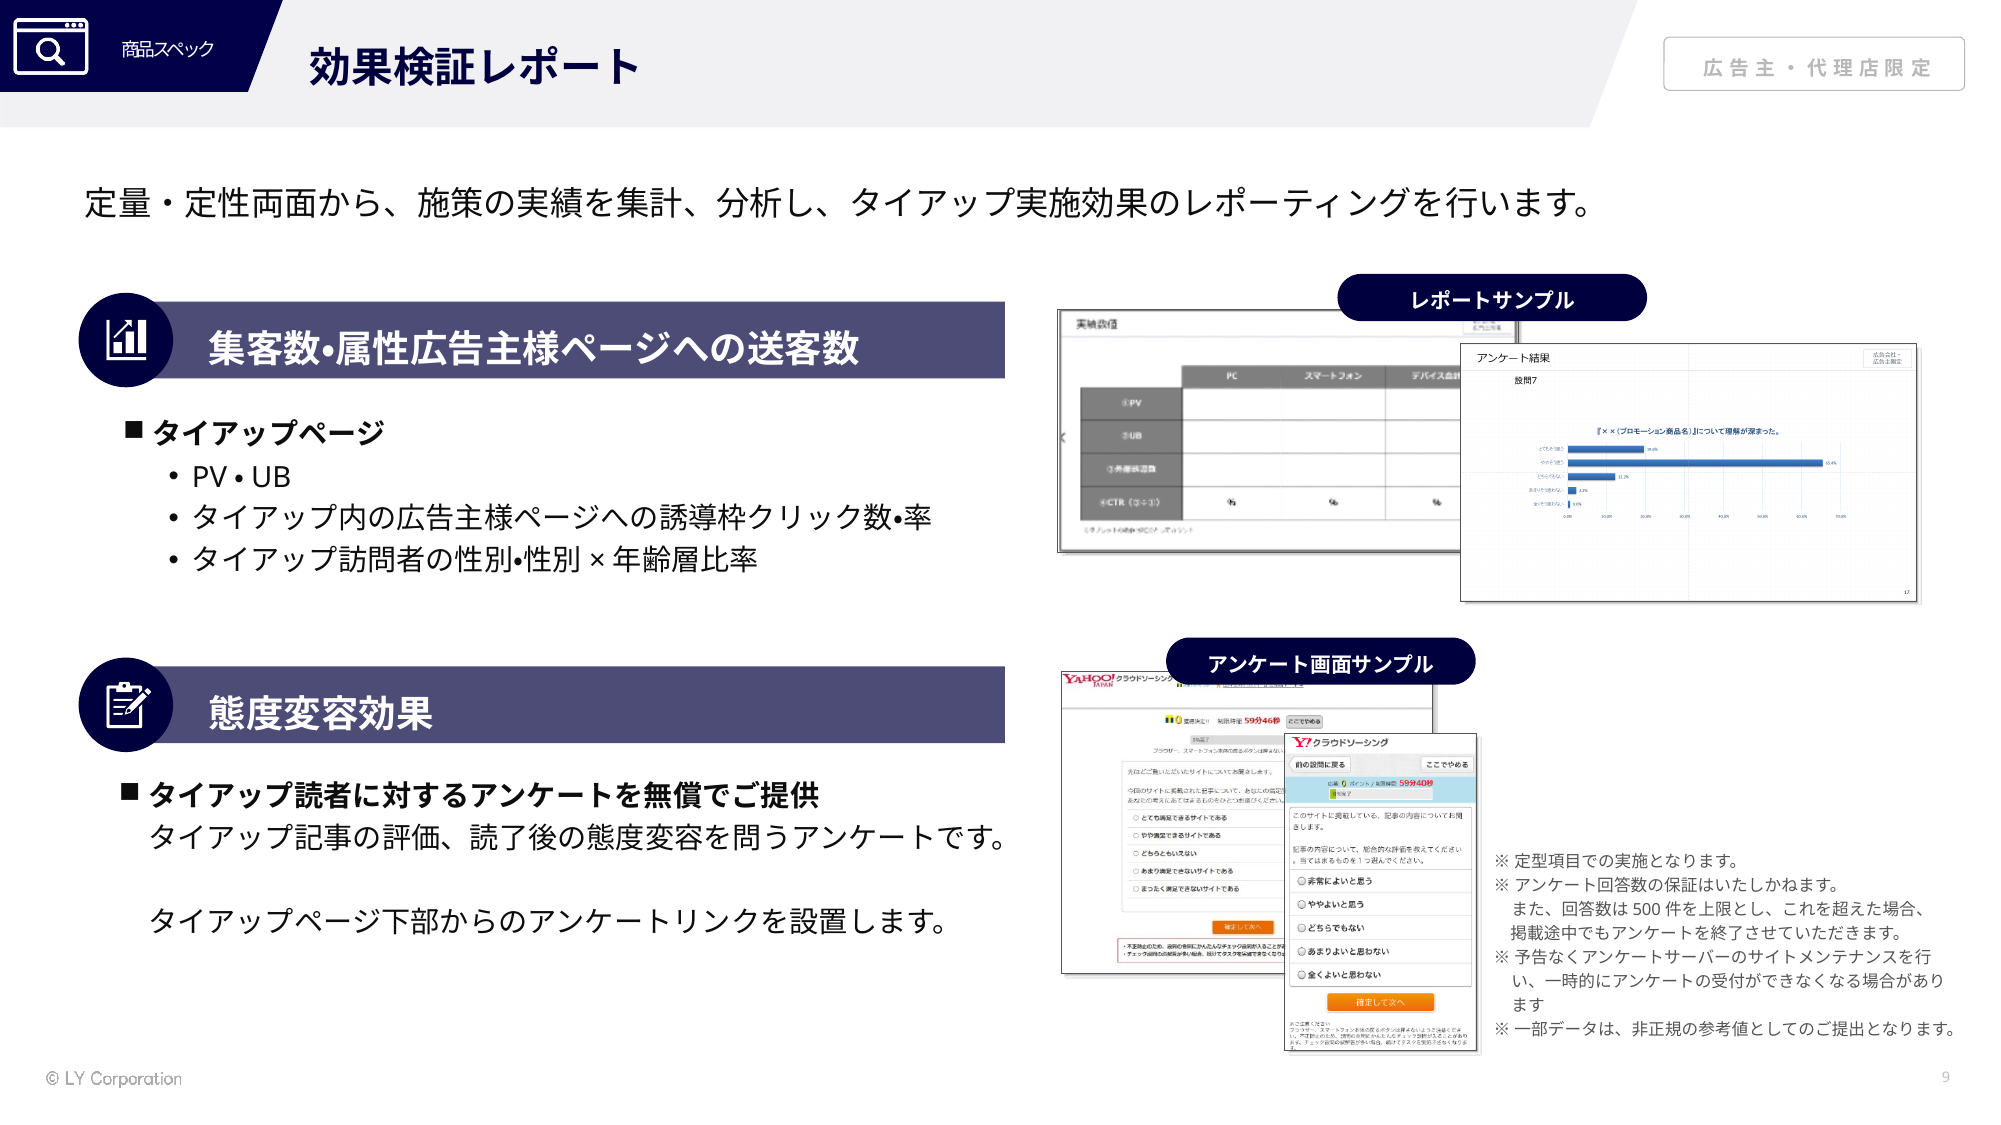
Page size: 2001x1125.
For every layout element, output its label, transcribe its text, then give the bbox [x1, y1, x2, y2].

picture [46, 1071, 181, 1088]
picture [1061, 671, 1476, 1051]
text_box レポートサンプル [1337, 273, 1648, 322]
text_box ※定型項目での実施となります。 ※アンケート回答数の保証はいたしかねます。 また、回答数は500件を上限とし、これを超えた場合、 掲載途中でもアンケートを終了させていただきます。 ※予告なくアンケートサーバーのサイトメンテナンスを行い、一時的にアンケートの受付ができなくなる場合があります ※一部データは、非正規の参考値としてのご提出となります。 [1493, 846, 1949, 1039]
list 効果検証レポート [309, 41, 1645, 97]
list 商品スペック [97, 13, 240, 81]
picture [9, 5, 92, 87]
picture [1057, 309, 1916, 601]
text_box 定量・定性両面から、施策の実績を集計、分析し、タイアップ実施効果のレポーティングを行います。 [85, 173, 1922, 222]
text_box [78, 657, 1005, 897]
text_box アンケート画面サンプル [1166, 637, 1476, 685]
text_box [78, 292, 1005, 577]
